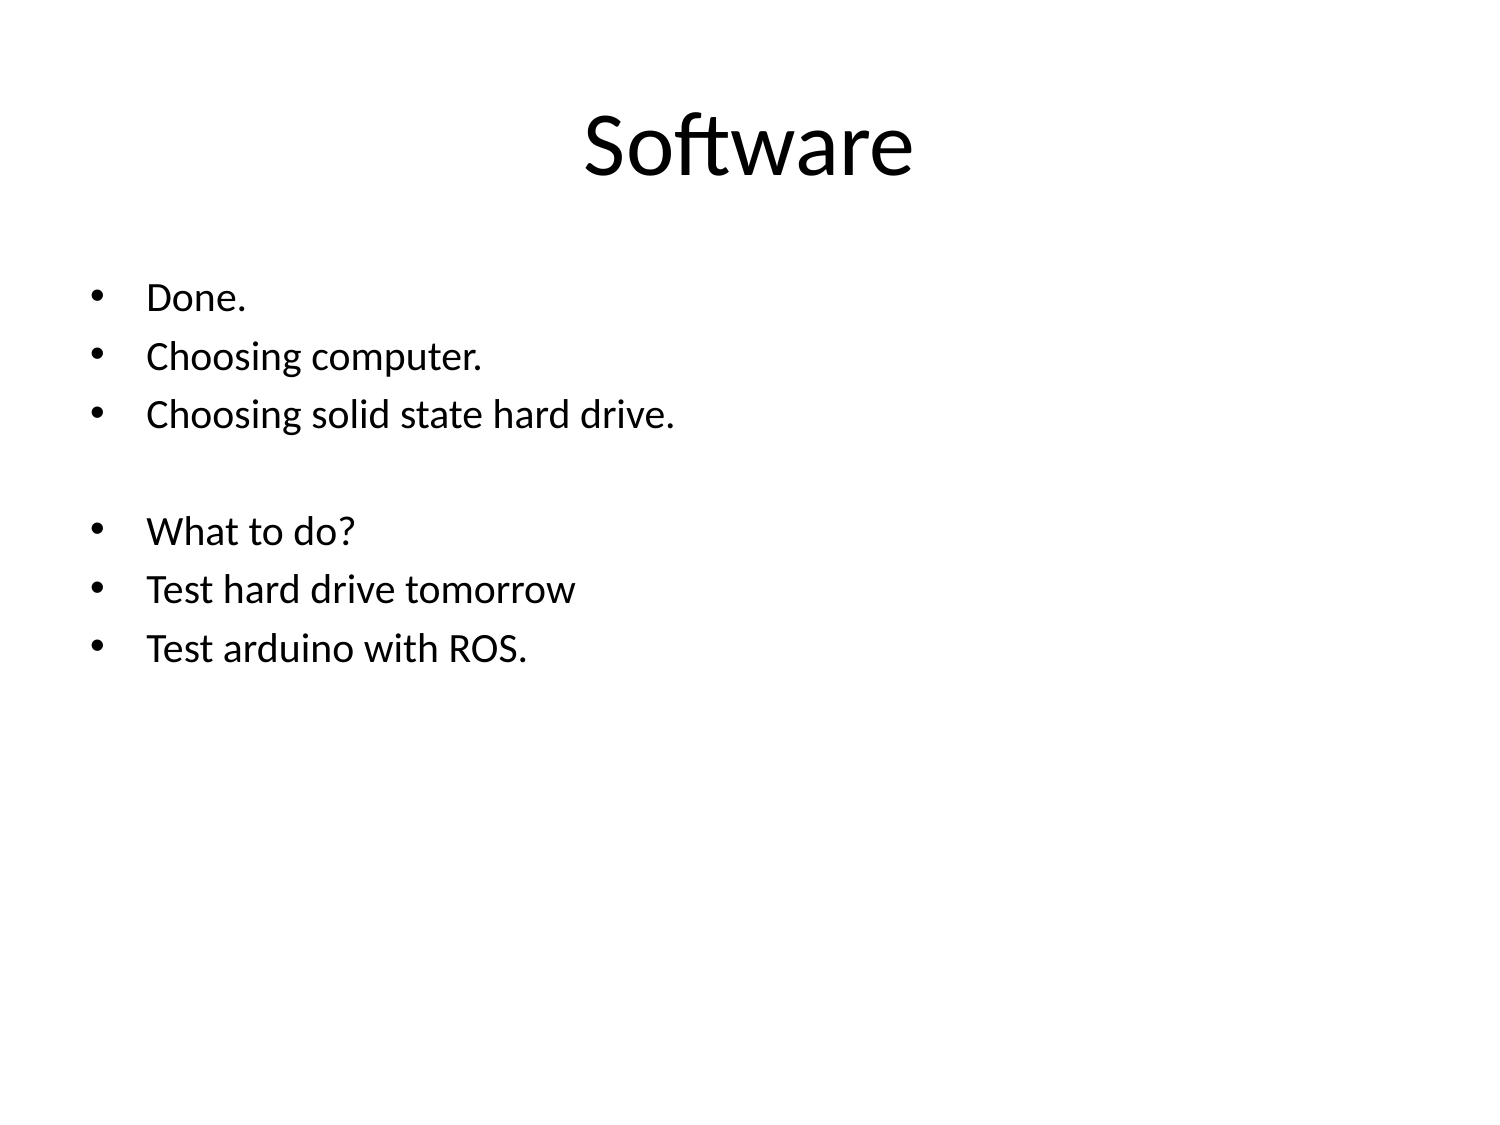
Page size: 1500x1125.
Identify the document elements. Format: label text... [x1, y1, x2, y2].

title Software [75, 45, 1425, 233]
list Done. Choosing computer. Choosing solid state hard drive. What to do? Test hard drive tomorrow Test arduino with ROS. [75, 262, 1425, 1005]
